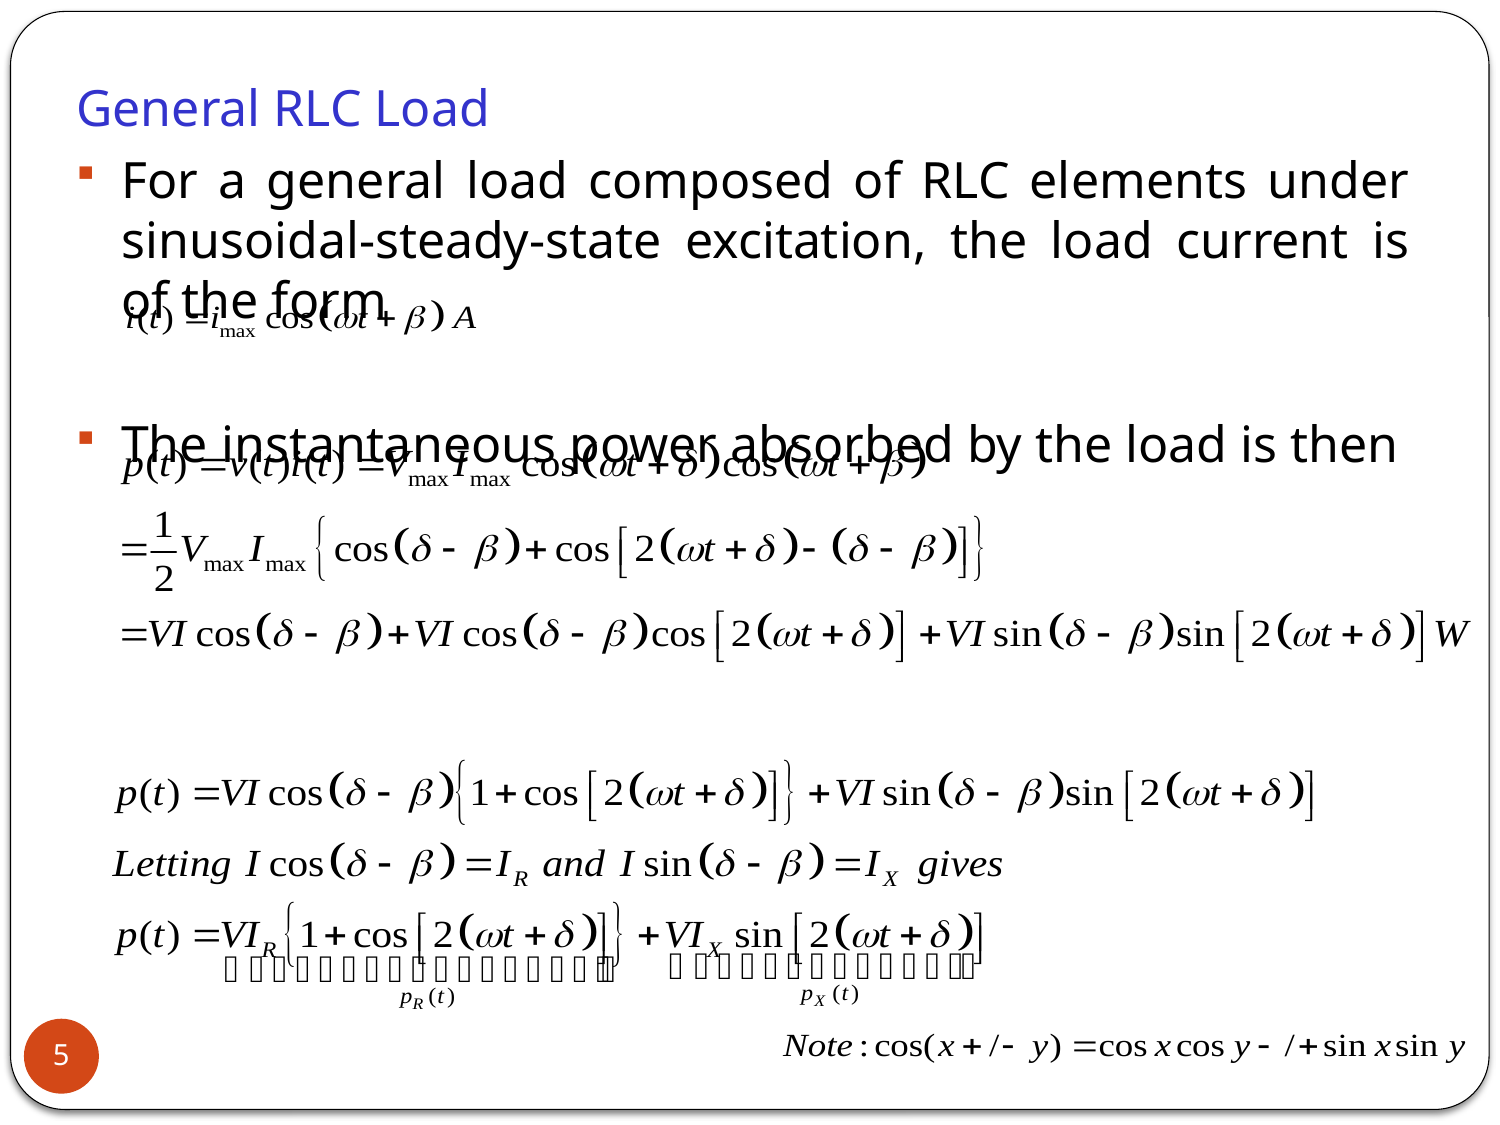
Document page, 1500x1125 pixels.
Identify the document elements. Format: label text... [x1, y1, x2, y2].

slide_number 5 [23, 1018, 99, 1094]
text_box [111, 436, 1483, 671]
list General RLC Load For a general load composed of RLC elements under sinusoidal-steady-state excitation, the load current is of the form The instantaneous power absorbed by the load is then [61, 69, 1425, 988]
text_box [120, 293, 482, 348]
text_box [104, 758, 1329, 1018]
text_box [775, 1026, 1472, 1070]
